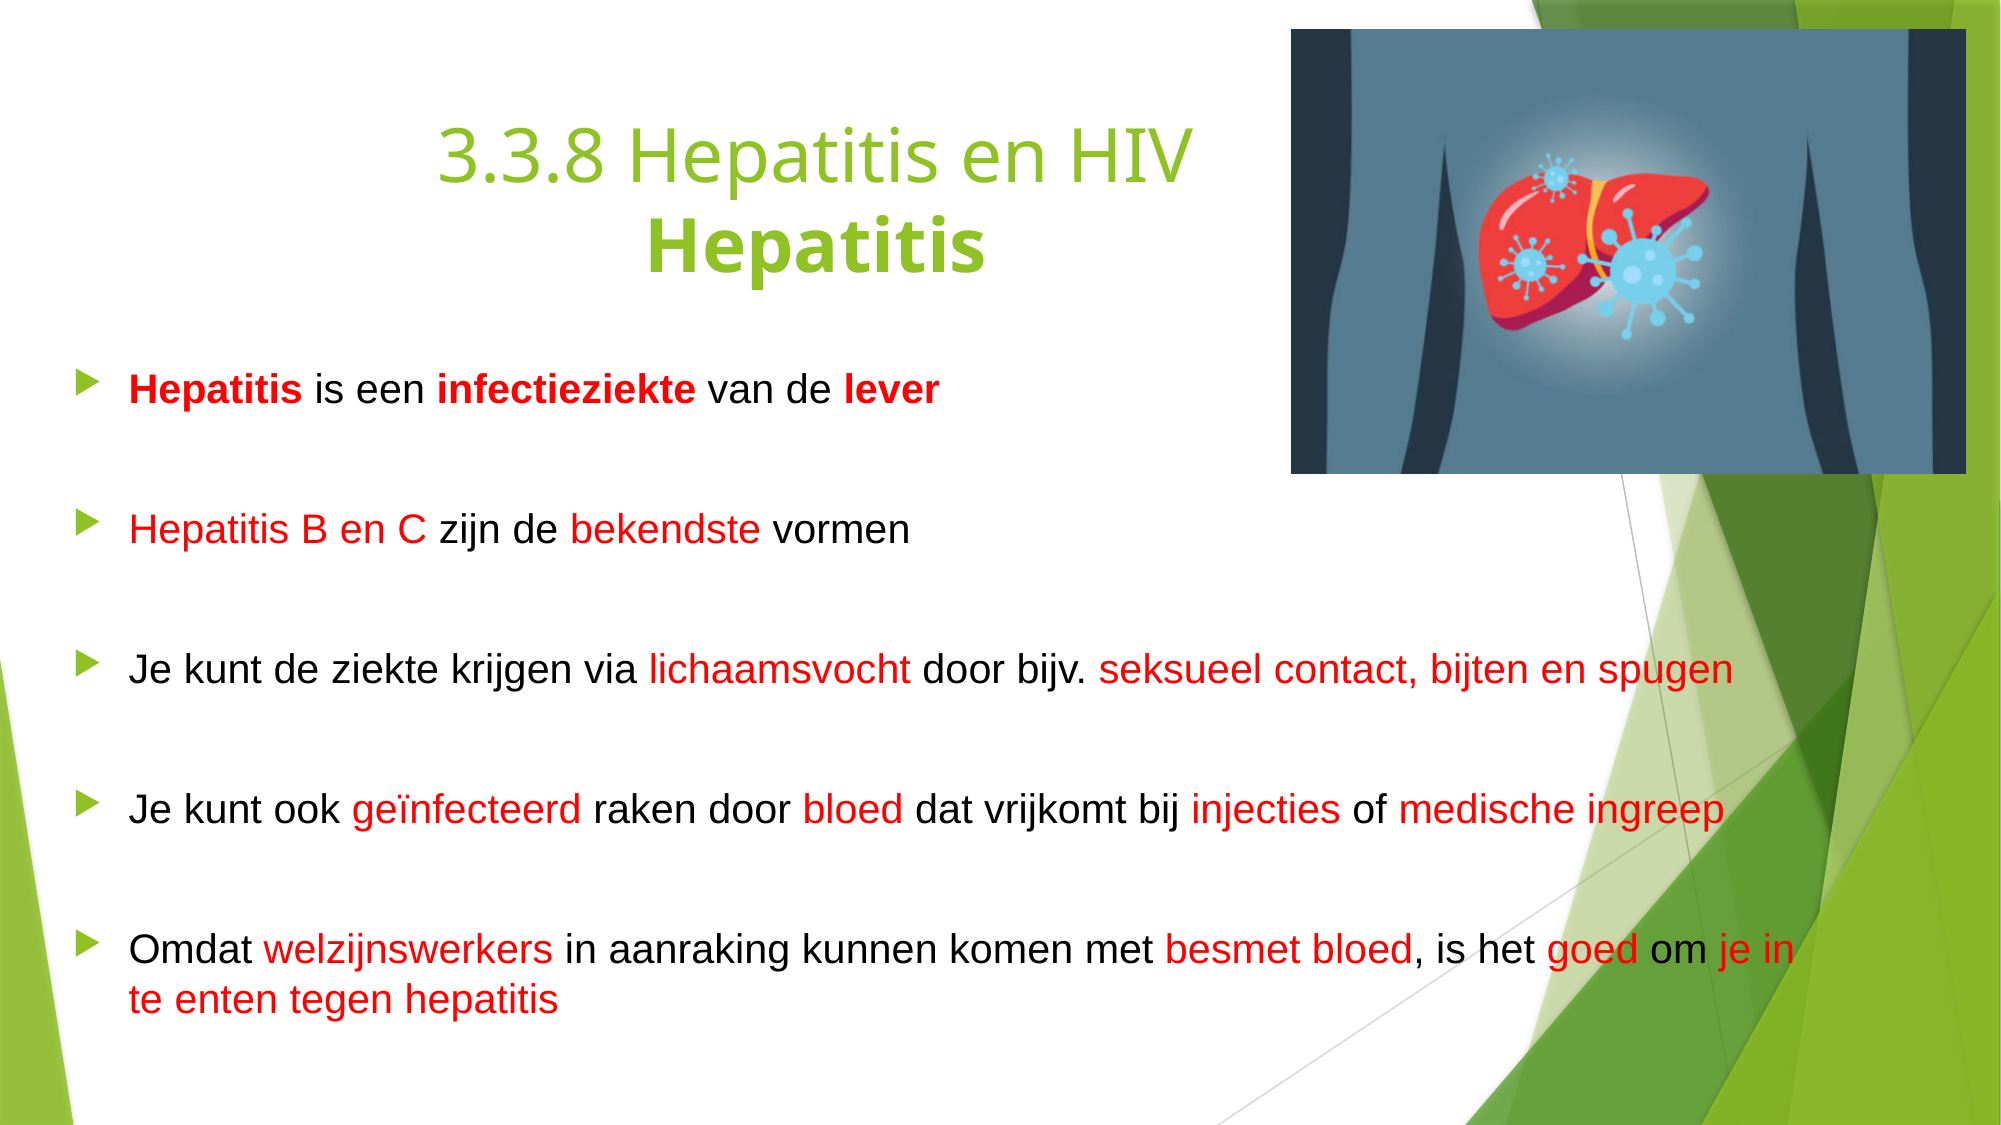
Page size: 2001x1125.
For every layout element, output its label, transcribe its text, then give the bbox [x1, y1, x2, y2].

title 3.3.8 Hepatitis en HIV Hepatitis [111, 99, 1286, 317]
list Hepatitis is een infectieziekte van de lever Hepatitis B en C zijn de bekendste vormen Je kunt de ziekte krijgen via lichaamsvocht door bijv. seksueel contact, bijten en spugen Je kunt ook geïnfecteerd raken door bloed dat vrijkomt bij injecties of medische ingreep Omdat welzijnswerkers in aanraking kunnen komen met besmet bloed, is het goed om je in te enten tegen hepatitis [57, 354, 1820, 1035]
picture [1290, 29, 1967, 475]
